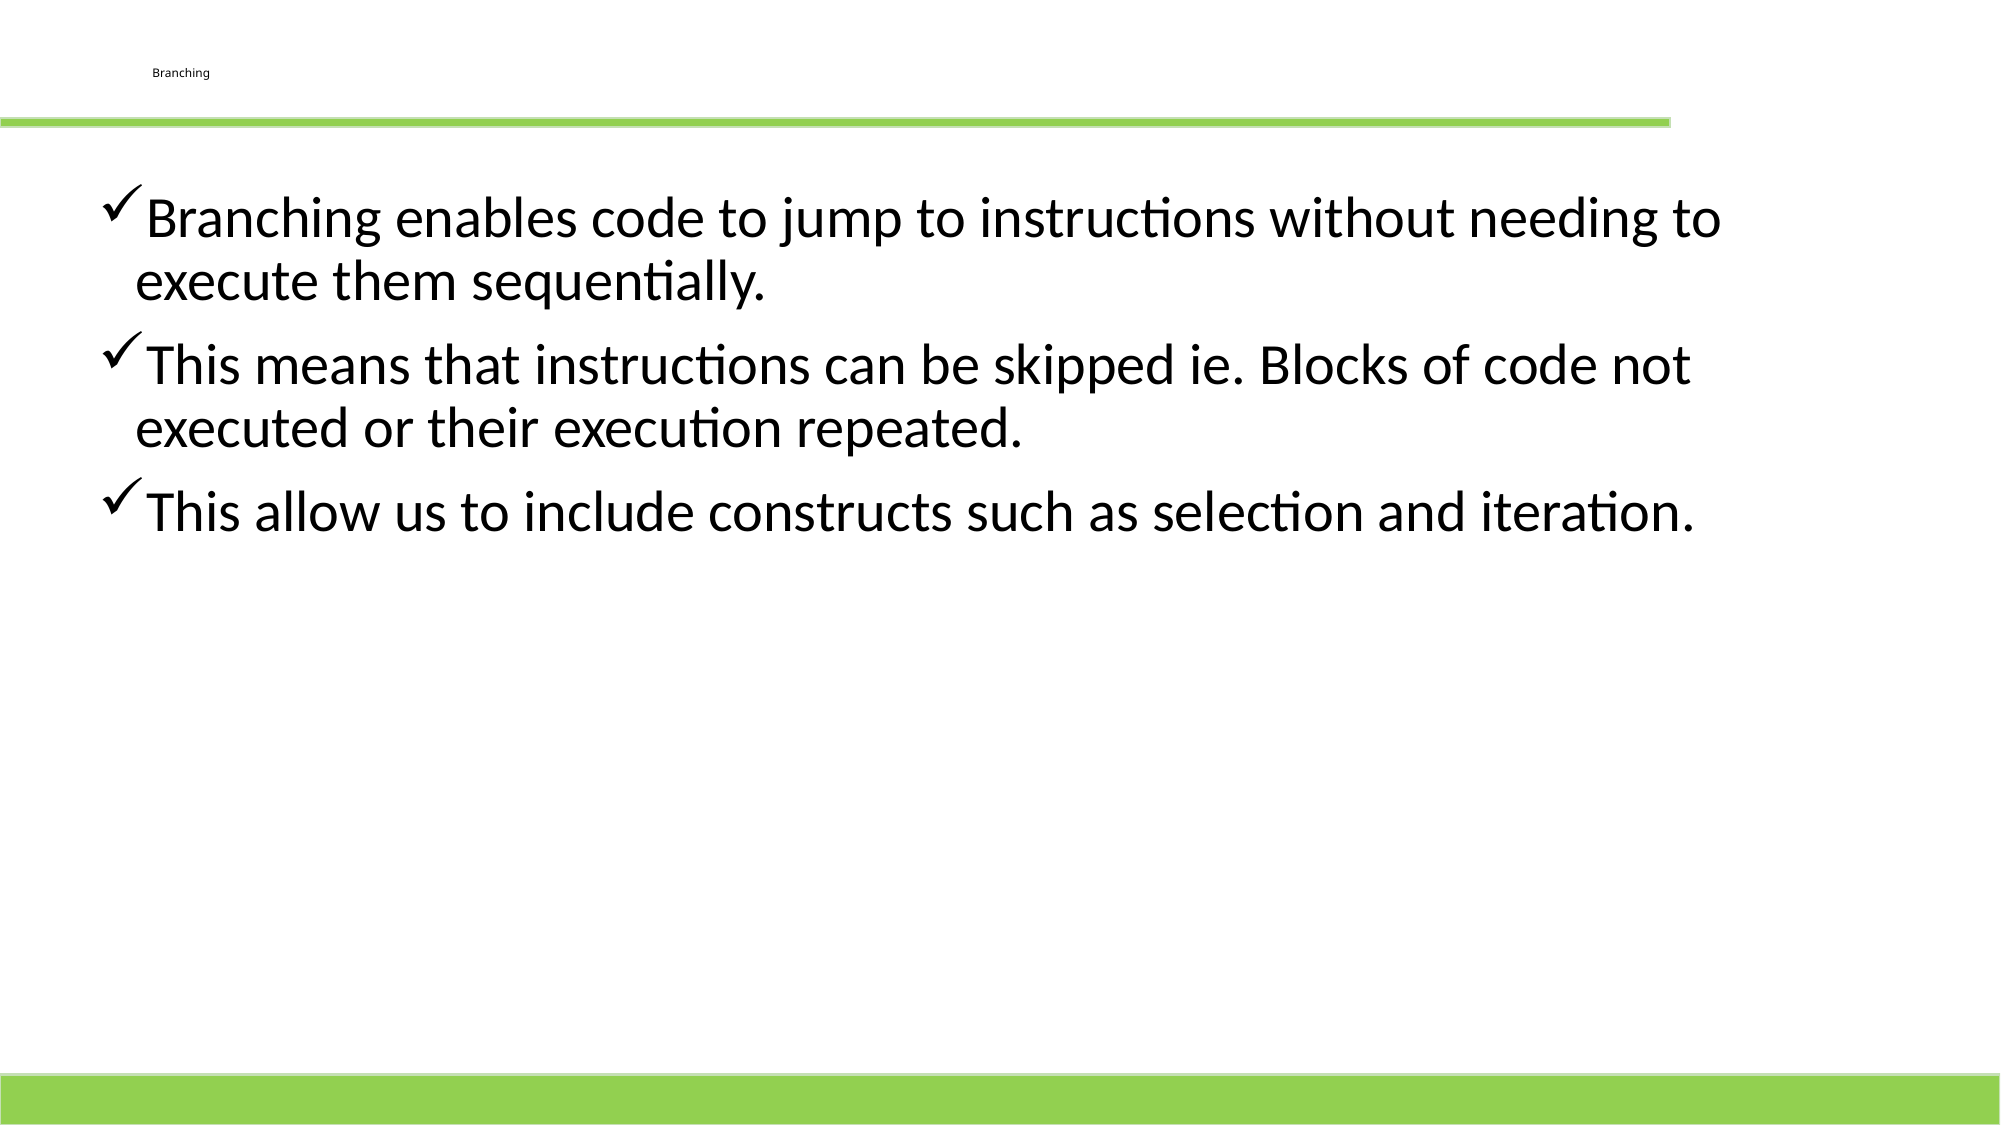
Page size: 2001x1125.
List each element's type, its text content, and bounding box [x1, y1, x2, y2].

title Branching [137, 59, 1863, 89]
list Branching enables code to jump to instructions without needing to execute them sequentially. This means that instructions can be skipped ie. Blocks of code not executed or their execution repeated. This allow us to include constructs such as selection and iteration. [83, 179, 1809, 894]
